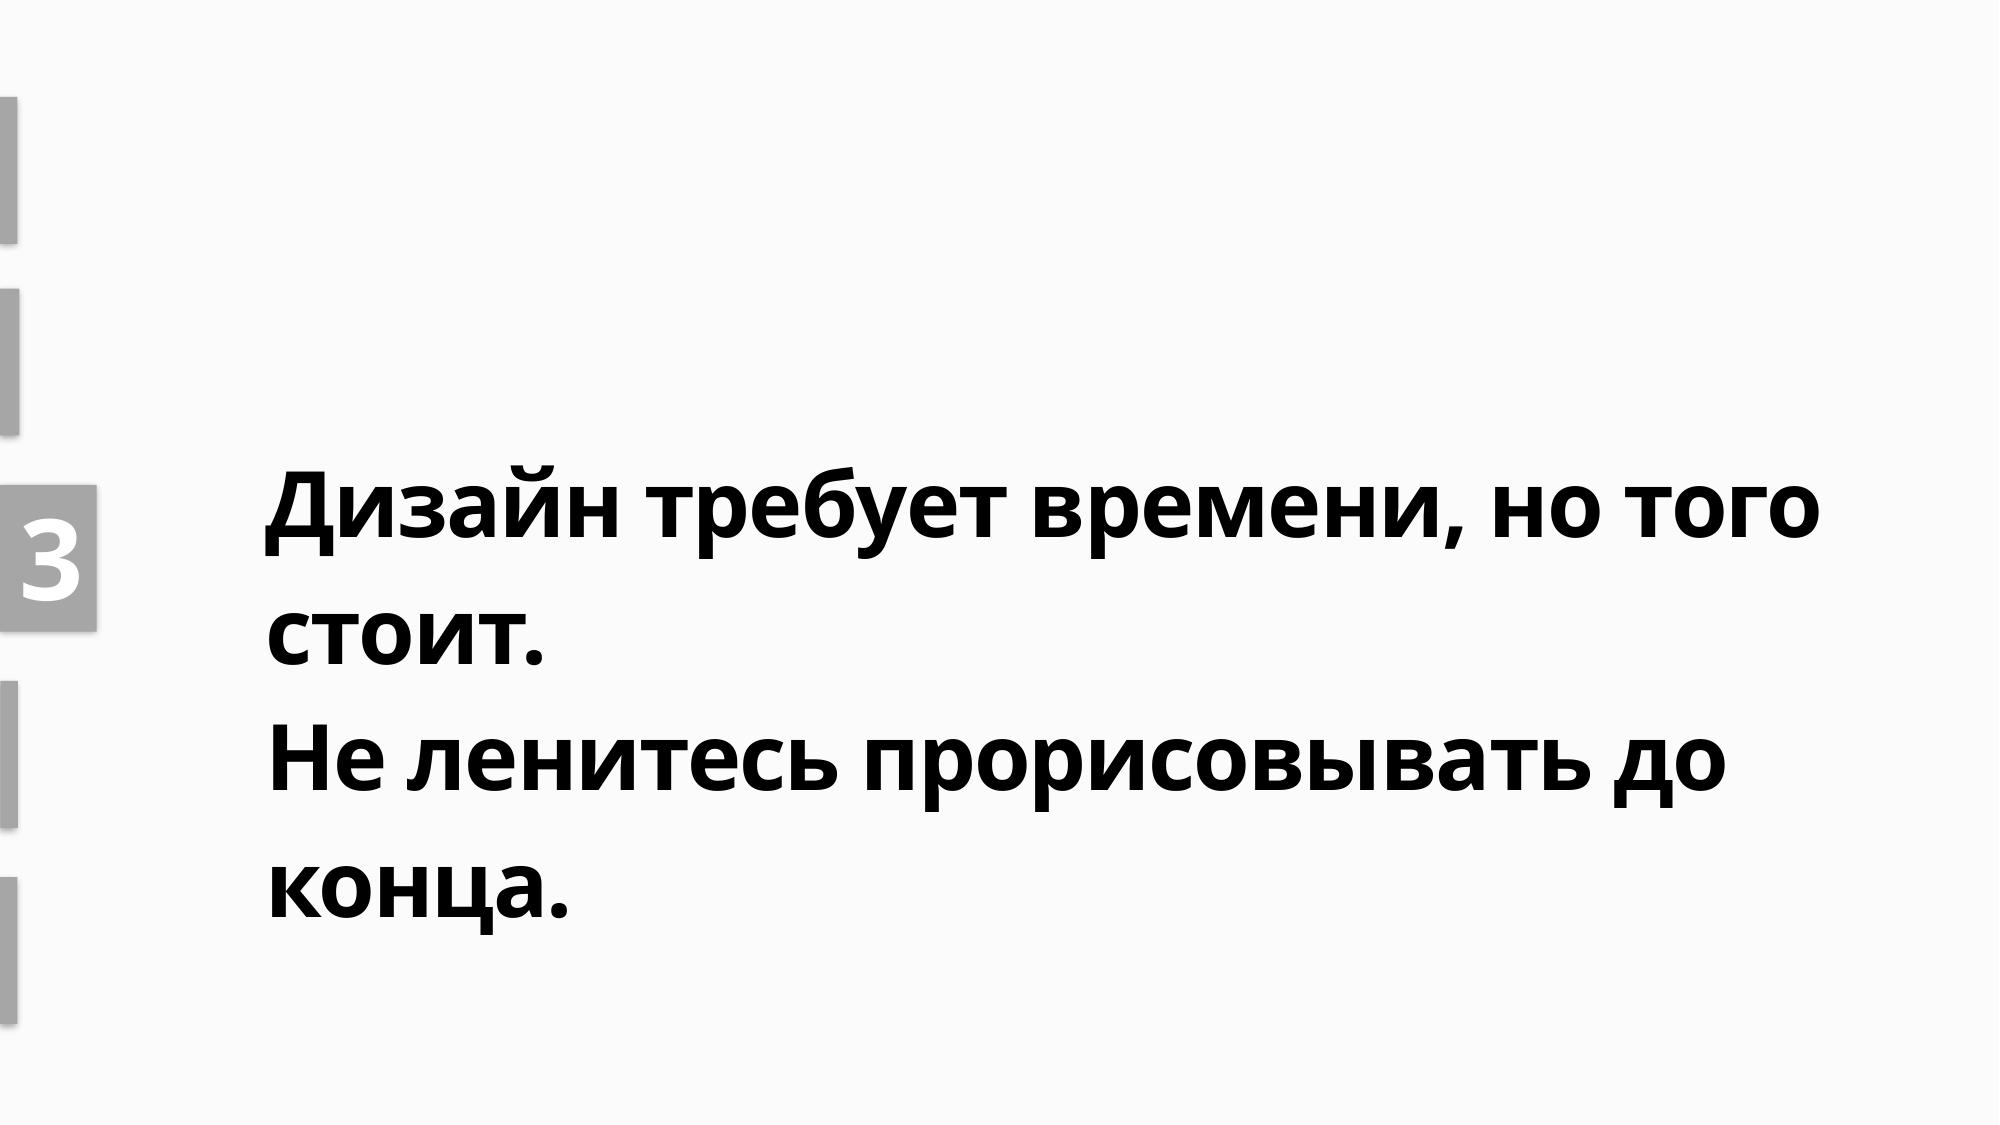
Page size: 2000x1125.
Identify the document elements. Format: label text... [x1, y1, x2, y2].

text_box [0, 288, 20, 436]
text_box [0, 680, 19, 829]
text_box [0, 96, 18, 245]
title Дизайн требует времени, но того стоит. Не ленитесь прорисовывать до конца. [265, 429, 1860, 675]
text_box 3 [19, 496, 563, 623]
text_box [0, 484, 97, 632]
text_box [0, 876, 18, 1025]
